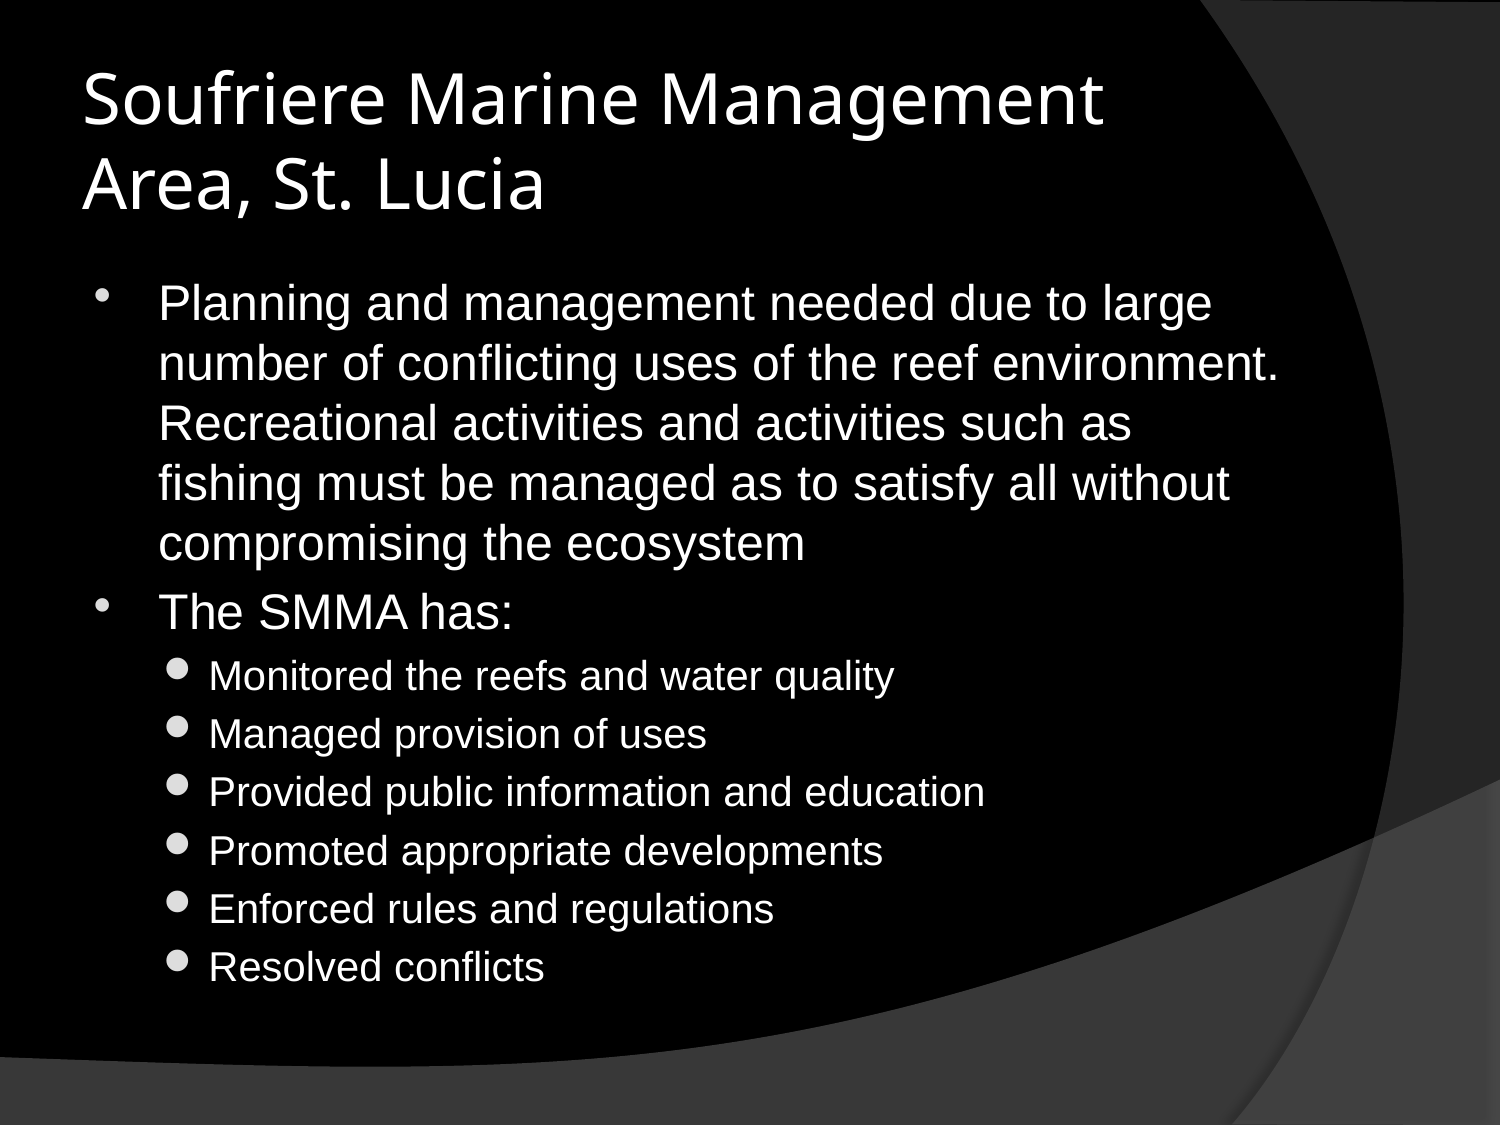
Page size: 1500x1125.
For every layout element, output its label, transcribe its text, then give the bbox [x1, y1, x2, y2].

title Soufriere Marine Management Area, St. Lucia [75, 45, 1300, 233]
list Planning and management needed due to large number of conflicting uses of the reef environment. Recreational activities and activities such as fishing must be managed as to satisfy all without compromising the ecosystem The SMMA has: Monitored the reefs and water quality Managed provision of uses Provided public information and education Promoted appropriate developments Enforced rules and regulations Resolved conflicts [75, 262, 1300, 1043]
